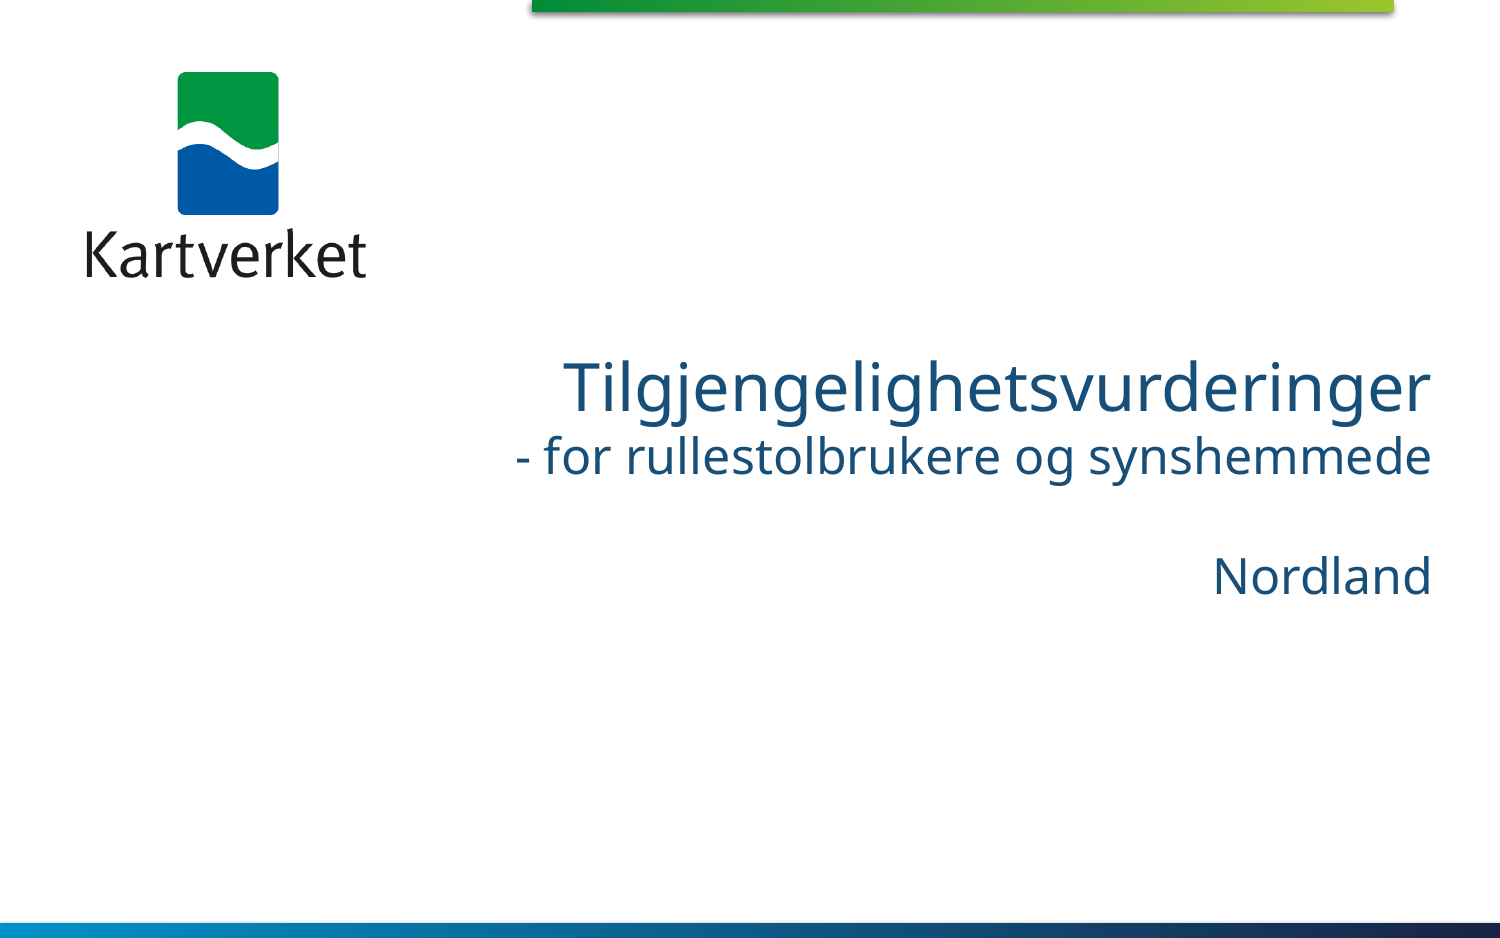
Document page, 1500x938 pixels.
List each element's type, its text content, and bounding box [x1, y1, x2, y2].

text_box Tilgjengelighetsvurderinger - for rullestolbrukere og synshemmede Nordland [66, 337, 1449, 613]
